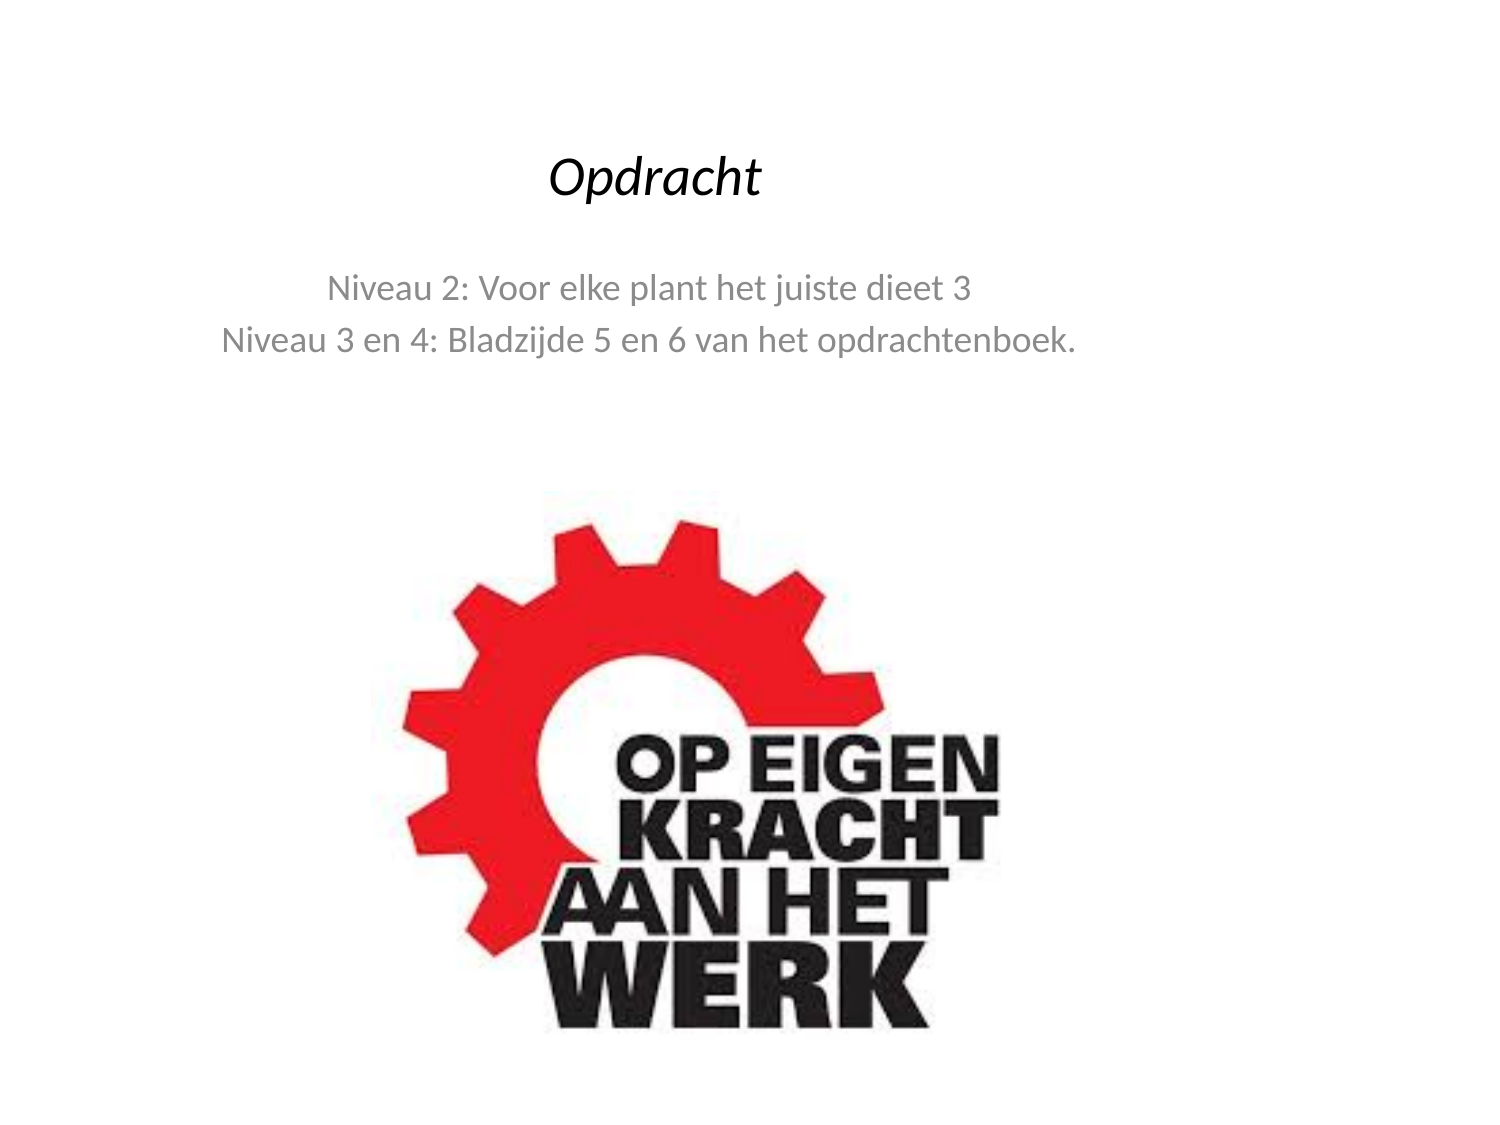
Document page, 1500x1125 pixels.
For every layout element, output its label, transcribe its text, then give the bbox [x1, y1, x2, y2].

picture [371, 491, 1032, 1056]
title Opdracht [112, 101, 1199, 244]
subtitle Niveau 2: Voor elke plant het juiste dieet 3 Niveau 3 en 4: Bladzijde 5 en 6 van het opdrachtenboek. [64, 255, 1235, 882]
